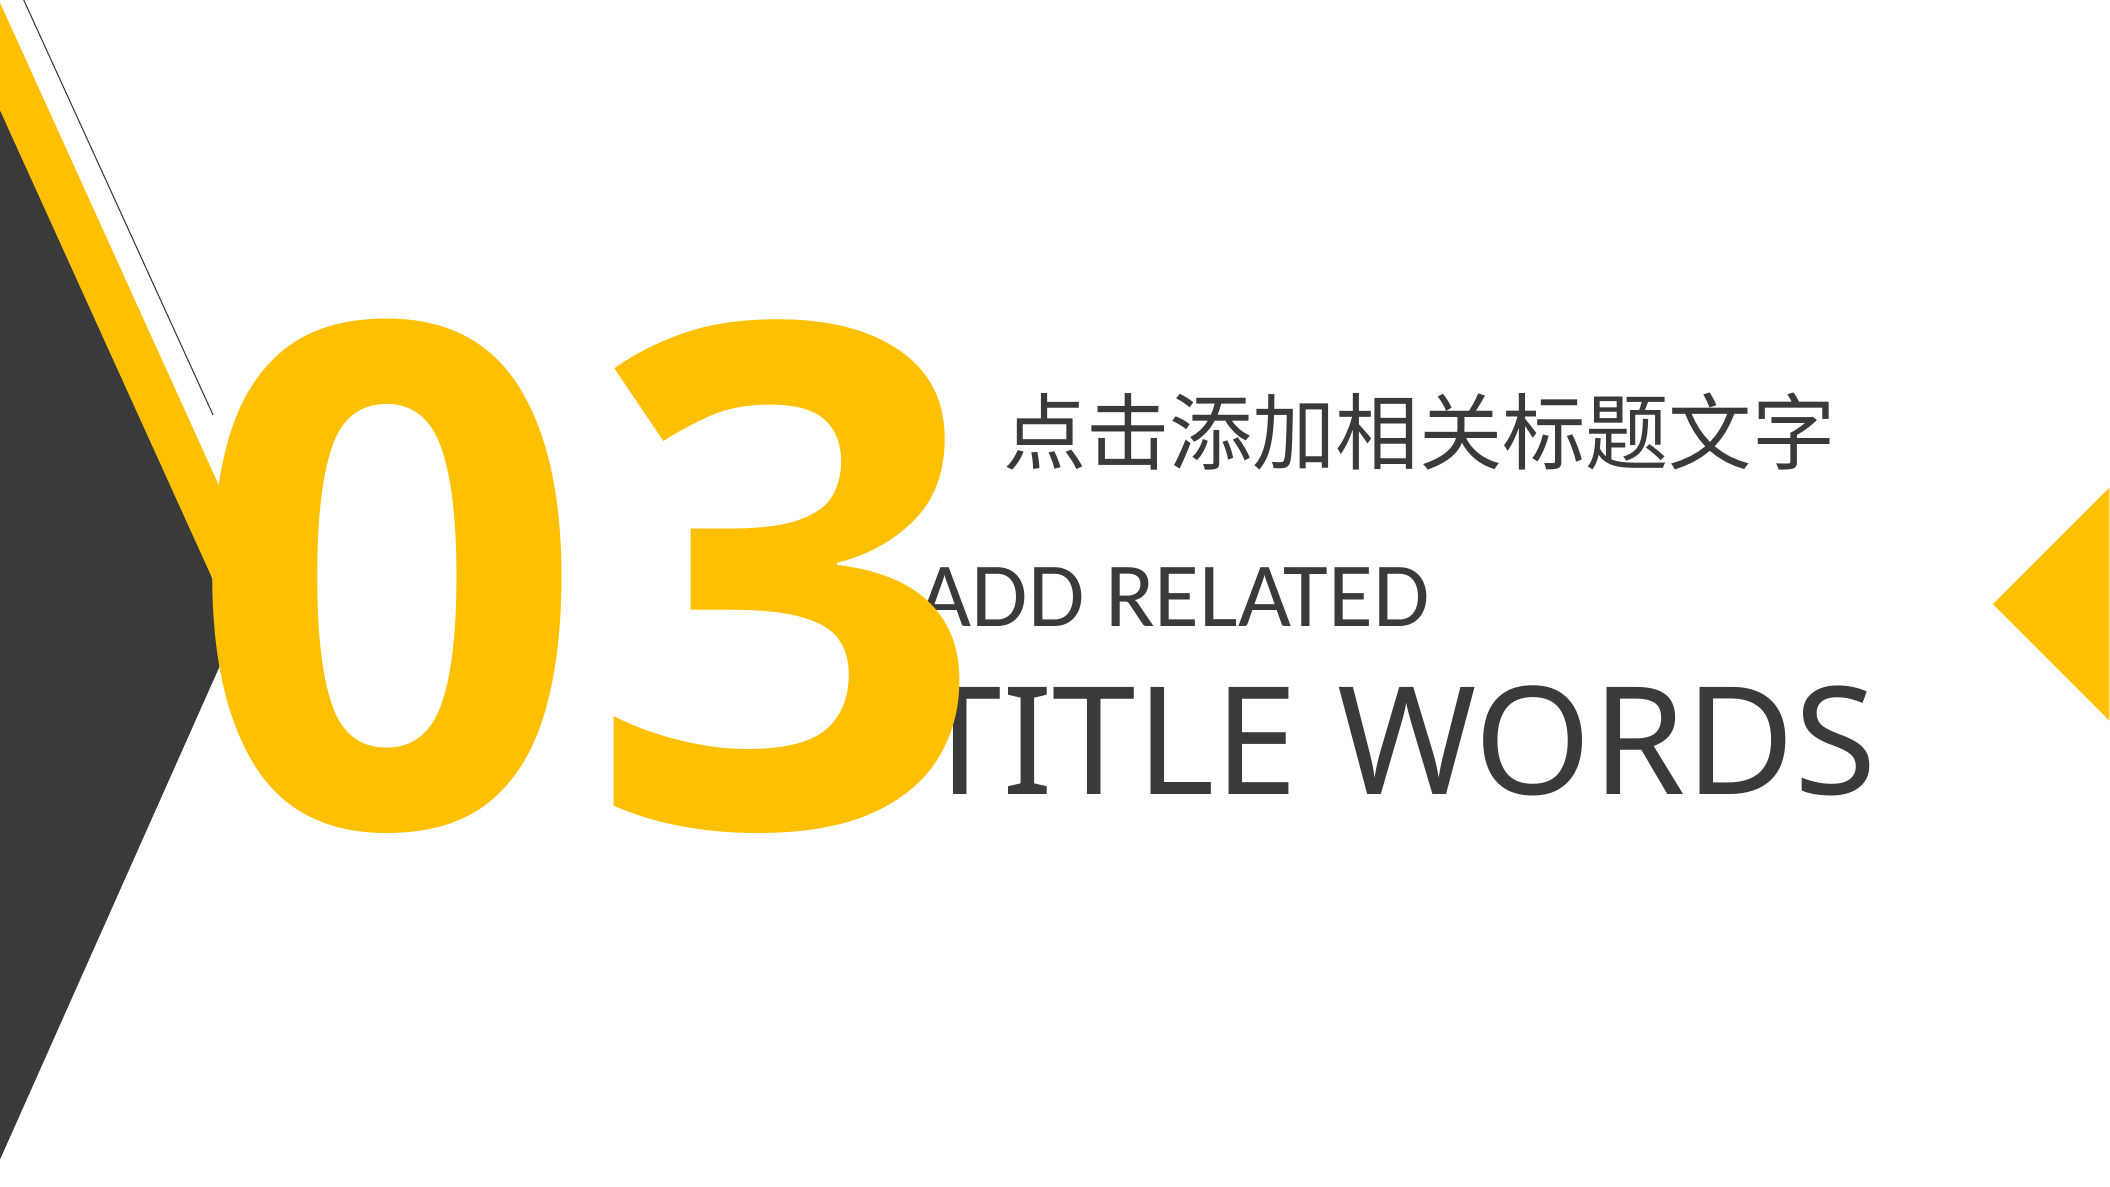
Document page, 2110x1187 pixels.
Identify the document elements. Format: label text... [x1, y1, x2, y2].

text_box 03 [143, 118, 1033, 974]
text_box [0, 0, 50, 110]
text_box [983, 372, 1856, 836]
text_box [0, 110, 327, 302]
text_box [89, 302, 143, 421]
text_box [0, 302, 143, 1163]
text_box [1991, 485, 2110, 723]
